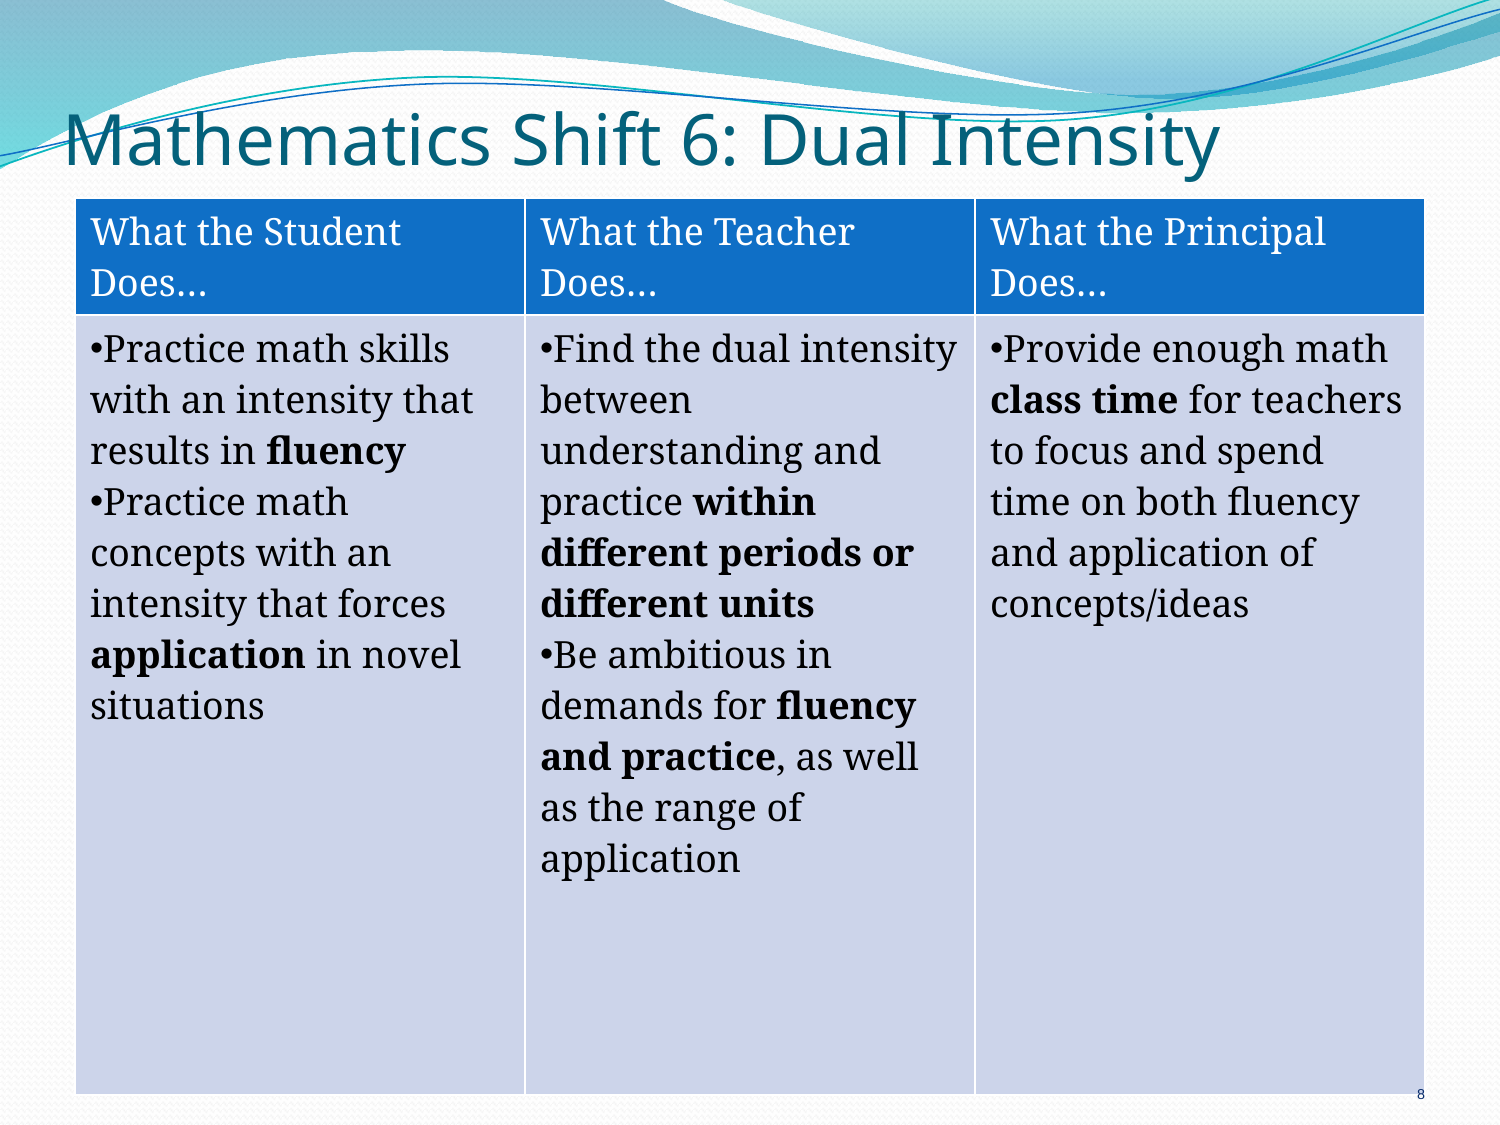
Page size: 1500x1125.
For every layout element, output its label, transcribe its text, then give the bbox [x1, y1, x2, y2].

table_header What the Teacher Does… [526, 199, 974, 314]
table_cell Find the dual intensity between understanding and practice within different periods or different units Be ambitious in demands for fluency and practice, as well as the range of application [526, 316, 974, 1094]
table_cell Provide enough math class time for teachers to focus and spend time on both fluency and application of concepts/ideas [976, 316, 1424, 1094]
slide_number 8 [1299, 1042, 1425, 1103]
table_header What the Student Does… [76, 199, 524, 314]
table_header What the Principal Does… [976, 199, 1424, 314]
table_cell Practice math skills with an intensity that results in fluency Practice math concepts with an intensity that forces application in novel situations [76, 316, 524, 1094]
title Mathematics Shift 6: Dual Intensity [62, 24, 1413, 180]
